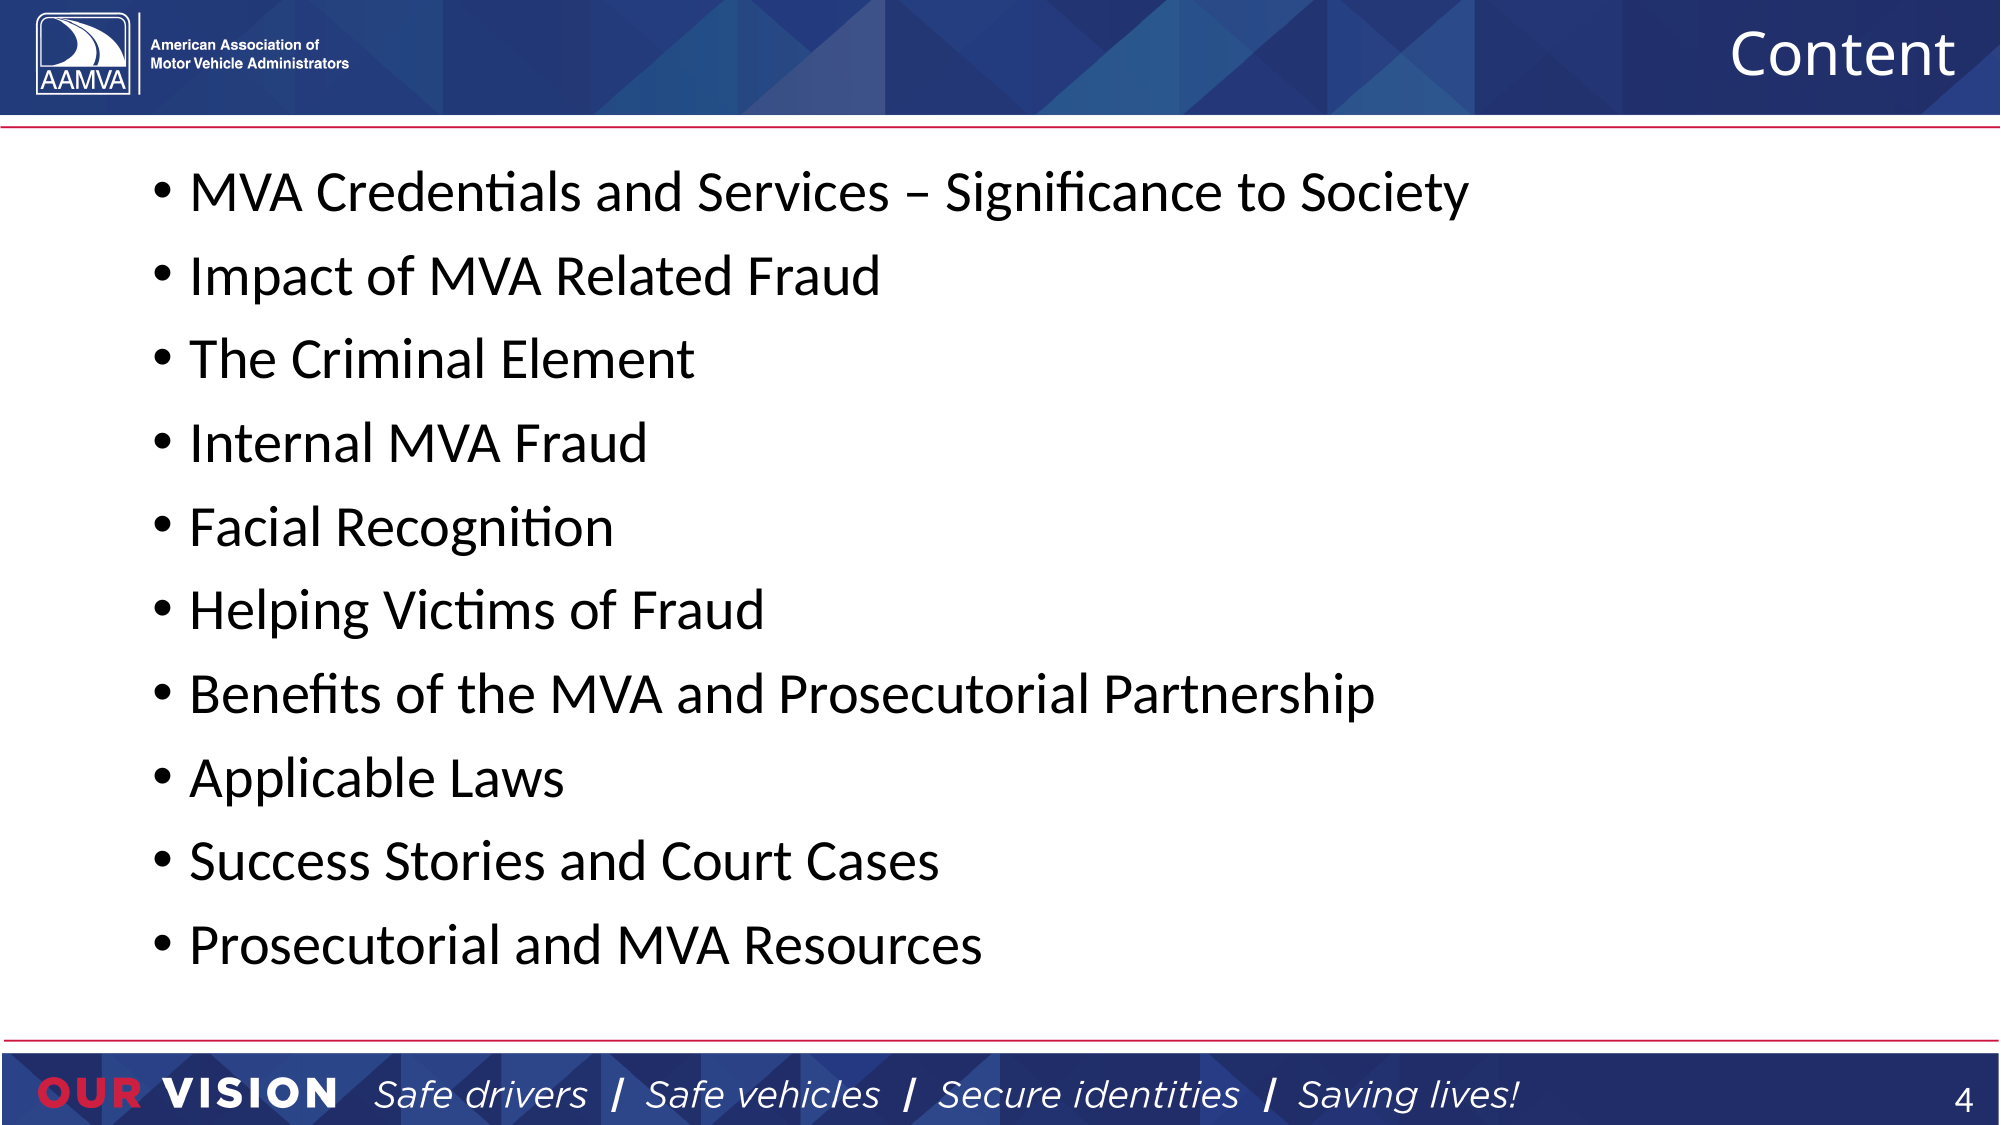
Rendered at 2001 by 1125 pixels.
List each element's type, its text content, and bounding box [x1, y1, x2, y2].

picture [0, 996, 2000, 1125]
title Content [447, 15, 1972, 97]
list MVA Credentials and Services – Significance to Society Impact of MVA Related Fraud The Criminal Element Internal MVA Fraud Facial Recognition Helping Victims of Fraud Benefits of the MVA and Prosecutorial Partnership Applicable Laws Success Stories and Court Cases Prosecutorial and MVA Resources [137, 153, 1863, 997]
slide_number 4 [1538, 1067, 1989, 1125]
picture [0, 0, 2000, 136]
